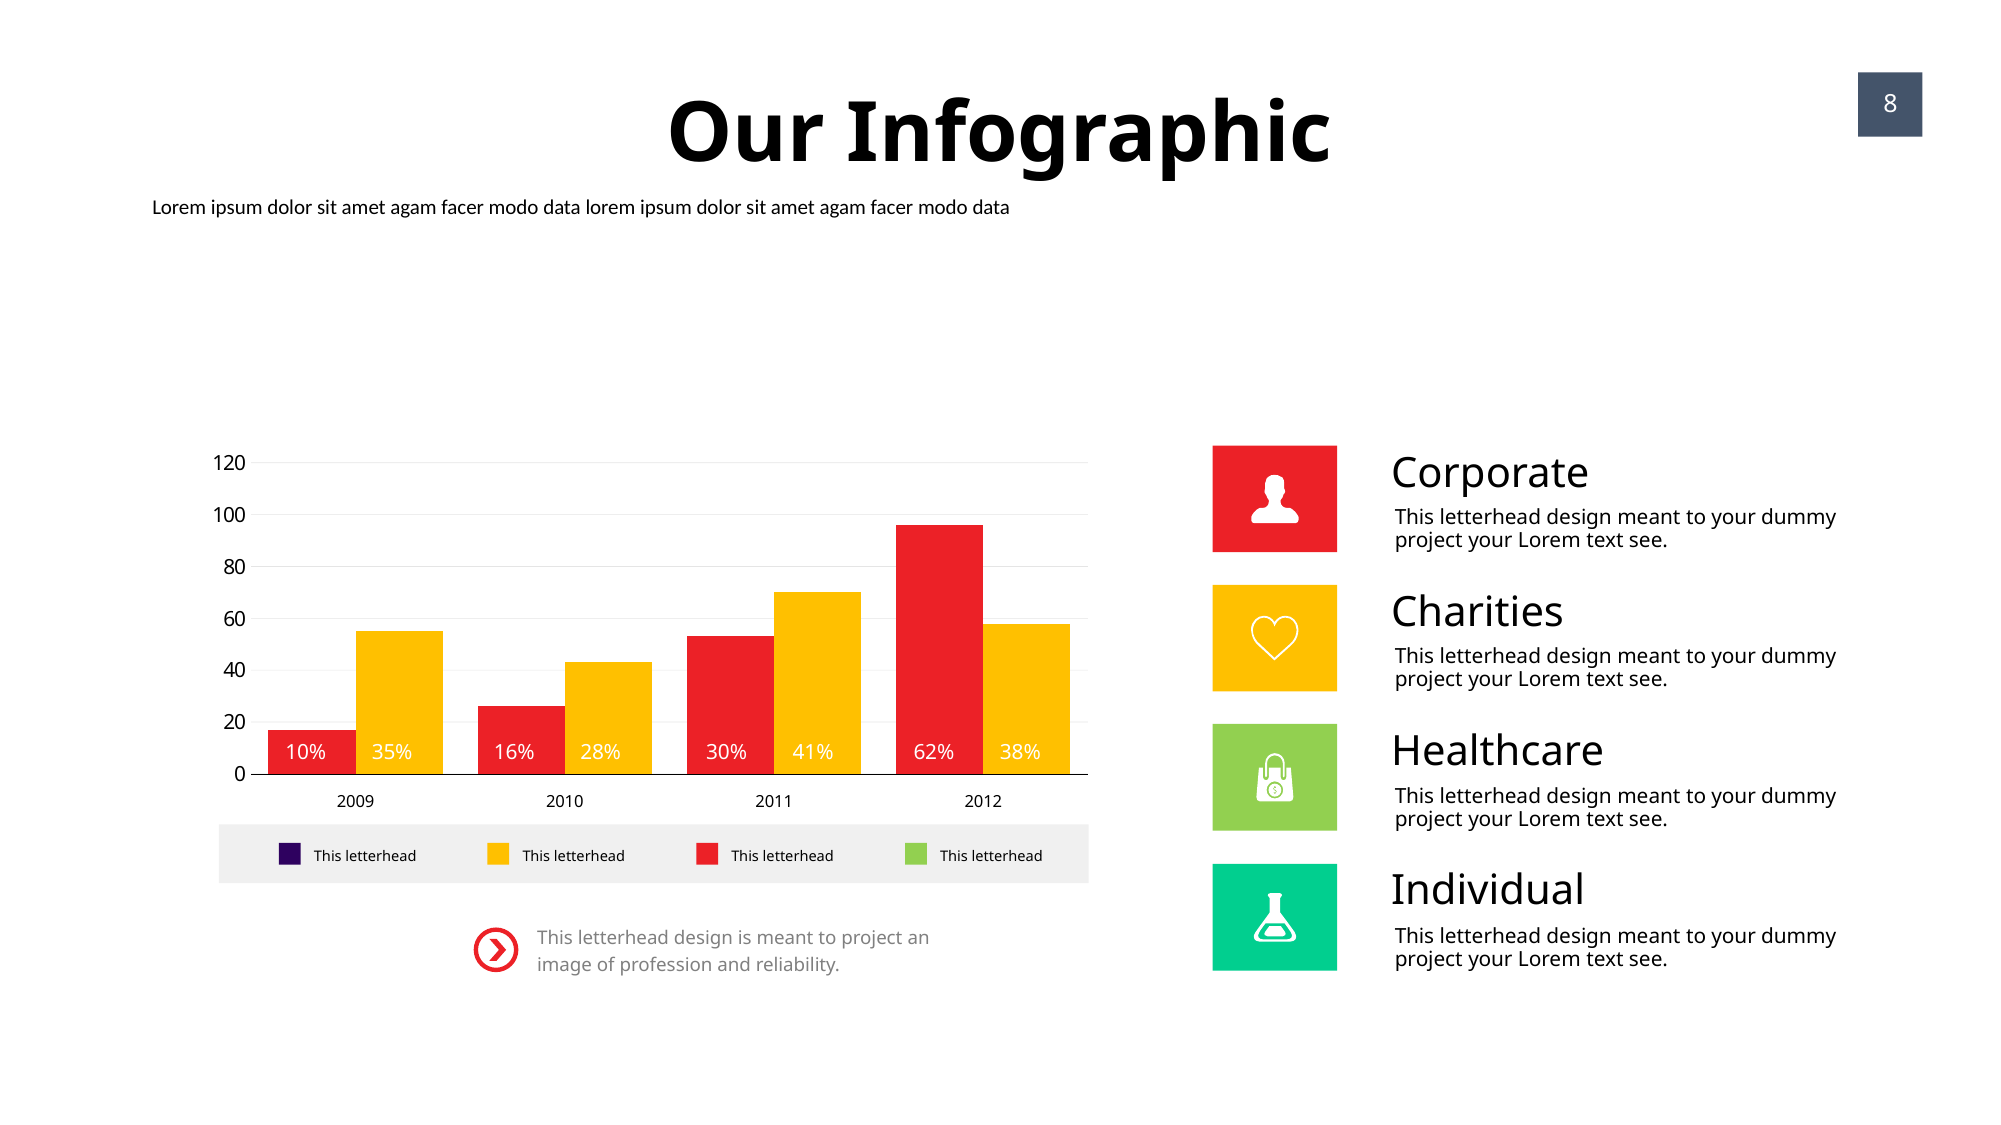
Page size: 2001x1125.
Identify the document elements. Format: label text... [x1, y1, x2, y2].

title Our Infographic [137, 78, 1863, 186]
slide_number 8 [1863, 78, 1927, 130]
subtitle Lorem ipsum dolor sit amet agam facer modo data lorem ipsum dolor sit amet agam facer modo data [137, 186, 1863, 227]
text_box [104, 336, 1895, 979]
